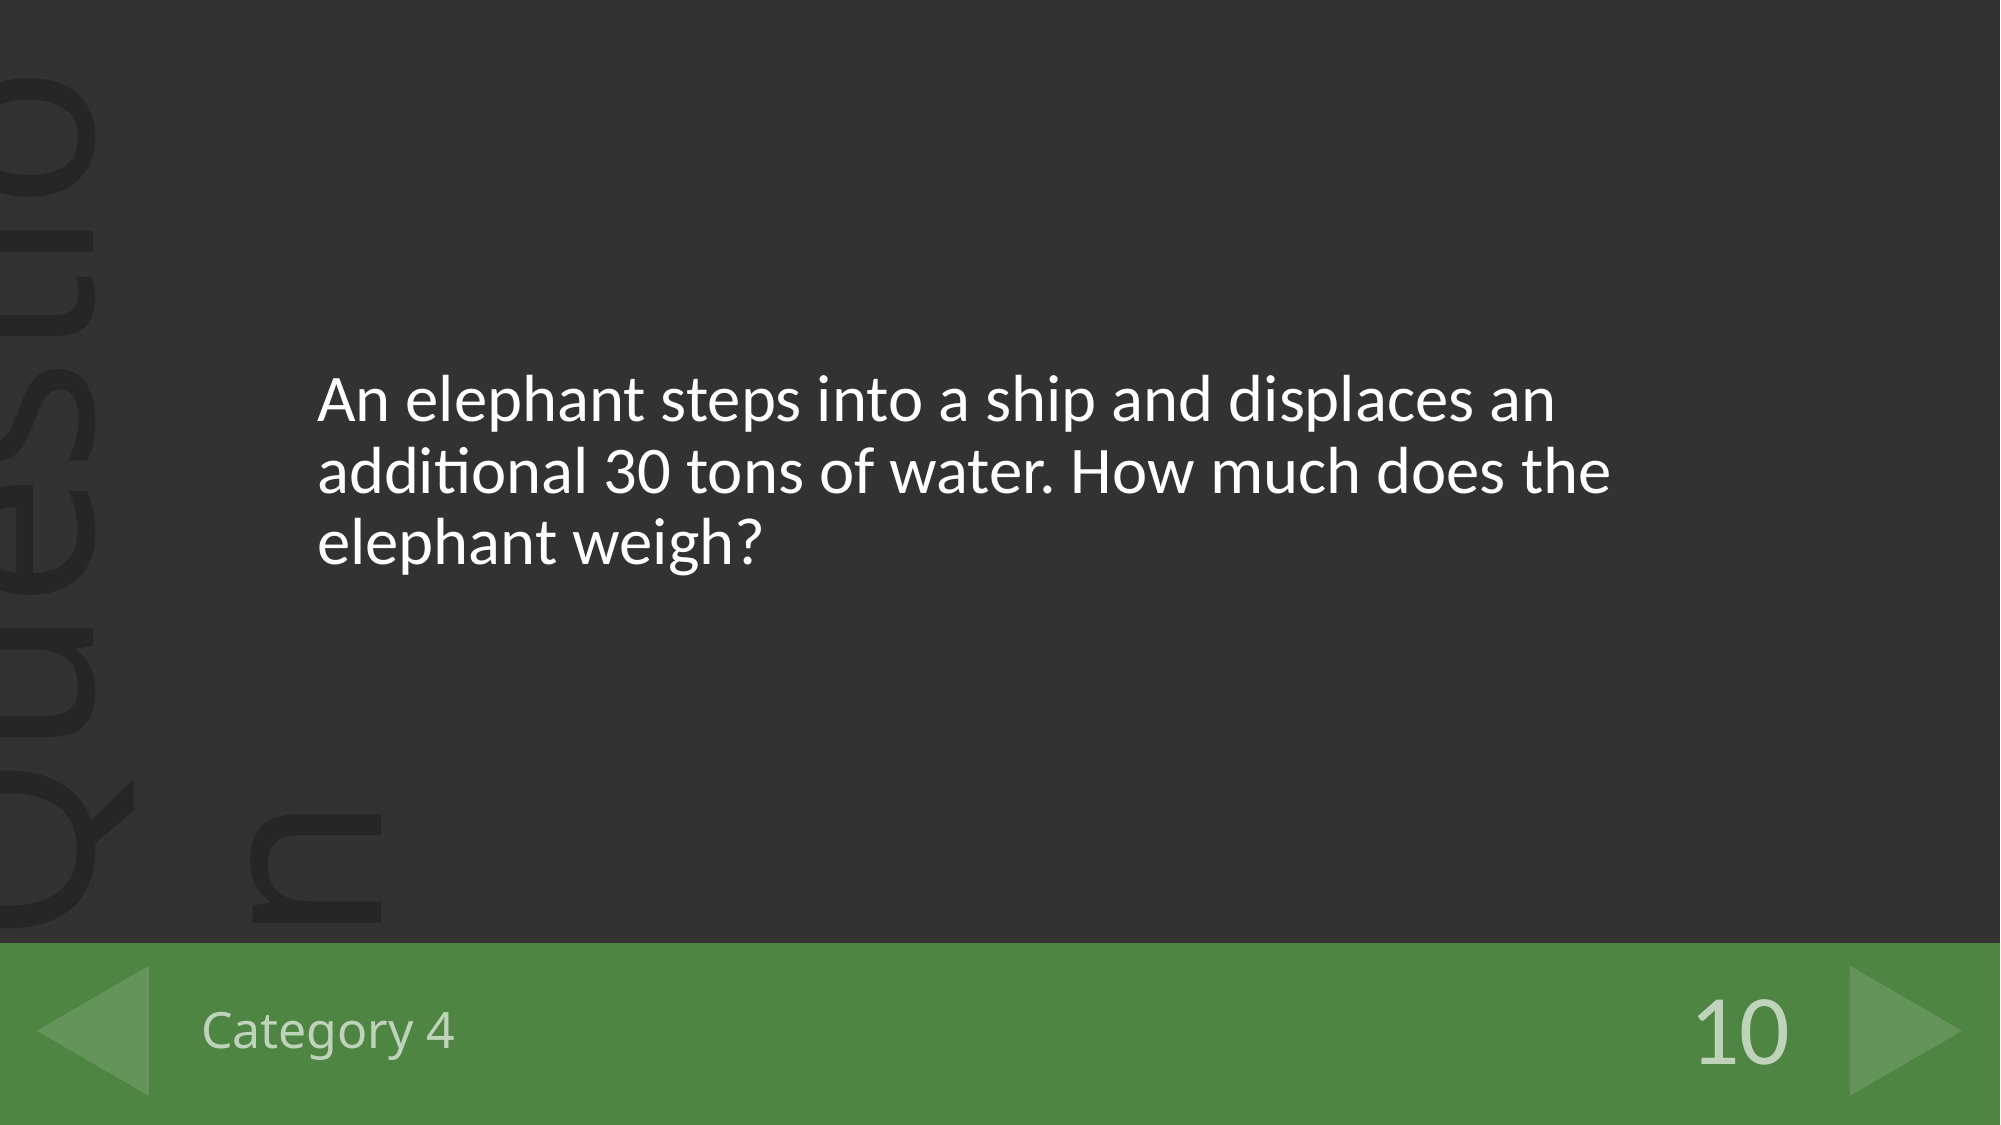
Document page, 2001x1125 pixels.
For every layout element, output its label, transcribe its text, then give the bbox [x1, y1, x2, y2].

list 10 [1494, 967, 1806, 1097]
list An elephant steps into a ship and displaces an additional 30 tons of water. How much does the elephant weigh? [302, 307, 1760, 636]
title Category 4 [185, 967, 1494, 1097]
